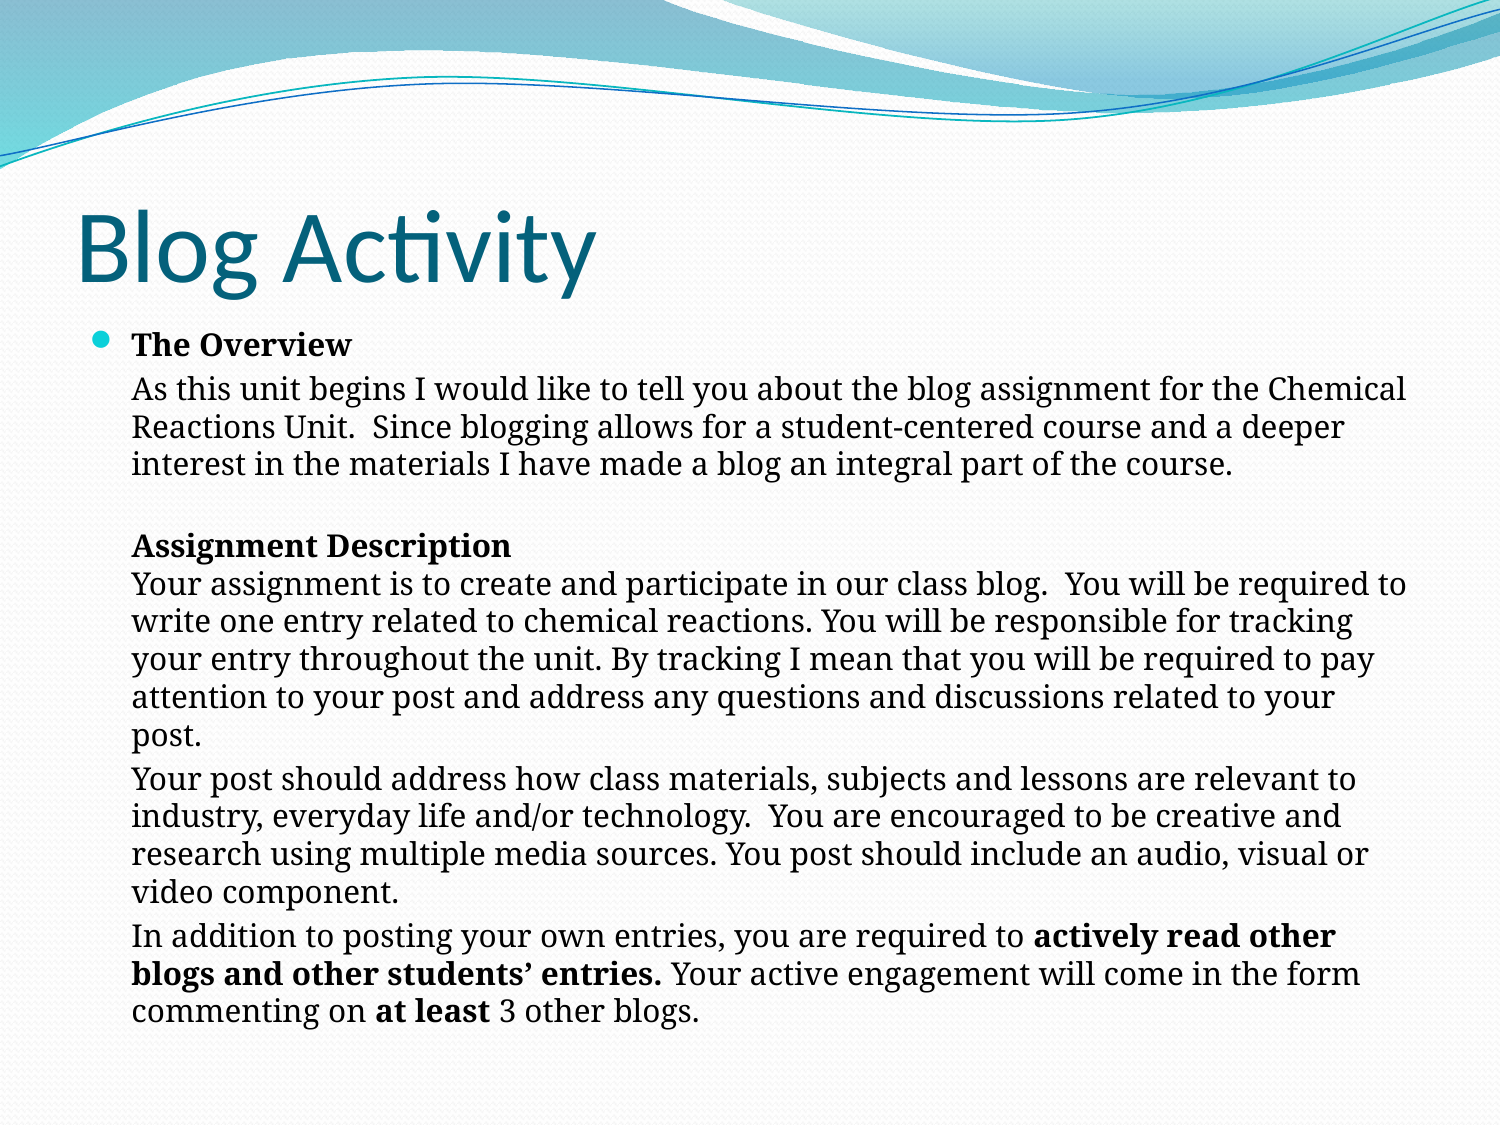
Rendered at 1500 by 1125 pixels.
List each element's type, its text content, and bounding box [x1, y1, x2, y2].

list The Overview As this unit begins I would like to tell you about the blog assignment for the Chemical Reactions Unit. Since blogging allows for a student-centered course and a deeper interest in the materials I have made a blog an integral part of the course. Assignment Description Your assignment is to create and participate in our class blog. You will be required to write one entry related to chemical reactions. You will be responsible for tracking your entry throughout the unit. By tracking I mean that you will be required to pay attention to your post and address any questions and discussions related to your post. Your post should address how class materials, subjects and lessons are relevant to industry, everyday life and/or technology. You are encouraged to be creative and research using multiple media sources. You post should include an audio, visual or video component. In addition to posting your own entries, you are required to actively read other blogs and other students’ entries. Your active engagement will come in the form commenting on at least 3 other blogs. [75, 317, 1425, 1038]
title Blog Activity [75, 115, 1425, 303]
